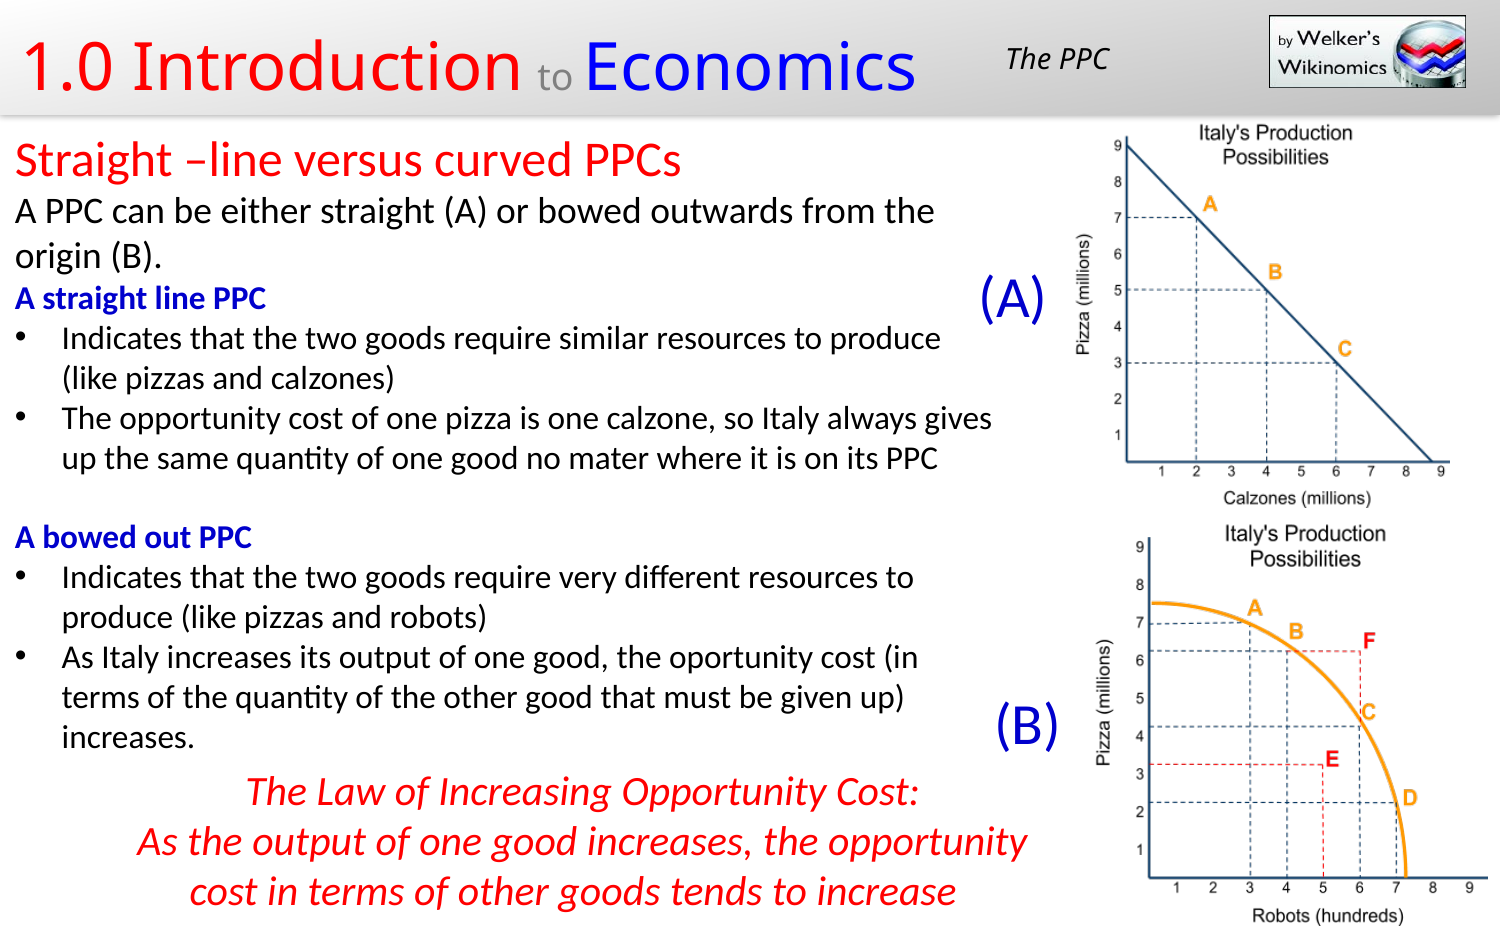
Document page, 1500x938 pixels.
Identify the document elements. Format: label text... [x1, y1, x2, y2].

text_box (B) [979, 679, 1071, 756]
text_box Straight –line versus curved PPCs A PPC can be either straight (A) or bowed outwards from the origin (B). A straight line PPC Indicates that the two goods require similar resources to produce (like pizzas and calzones) The opportunity cost of one pizza is one calzone, so Italy always gives up the same quantity of one good no mater where it is on its PPC A bowed out PPC Indicates that the two goods require very different resources to produce (like pizzas and robots) As Italy increases its output of one good, the oportunity cost (in terms of the quantity of the other good that must be given up) increases. [0, 118, 1014, 763]
picture [1076, 518, 1488, 927]
text_box The Law of Increasing Opportunity Cost: As the output of one good increases, the opportunity cost in terms of other goods tends to increase [87, 756, 1071, 922]
picture [1056, 118, 1451, 509]
text_box (A) [950, 252, 1051, 337]
text_box The PPC [802, 32, 1313, 83]
picture [1269, 15, 1466, 88]
